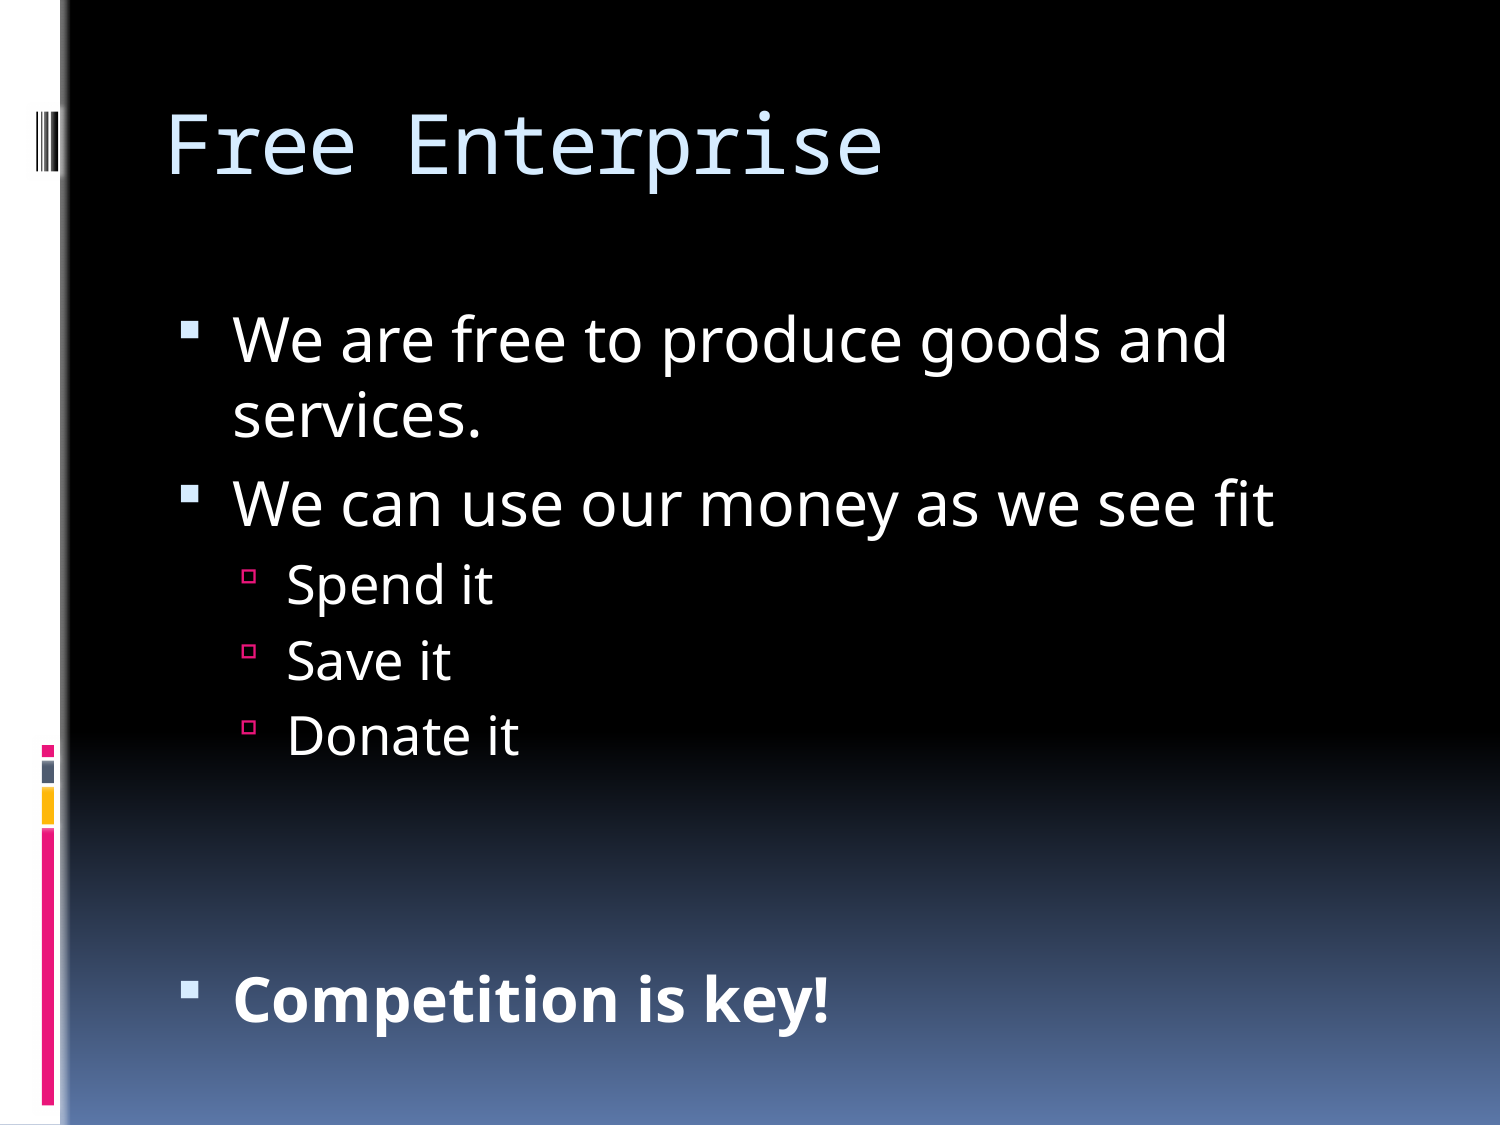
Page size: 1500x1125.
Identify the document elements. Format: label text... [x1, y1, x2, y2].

list We are free to produce goods and services. We can use our money as we see fit Spend it Save it Donate it Competition is key! [150, 292, 1425, 1043]
title Free Enterprise [150, 83, 1425, 234]
